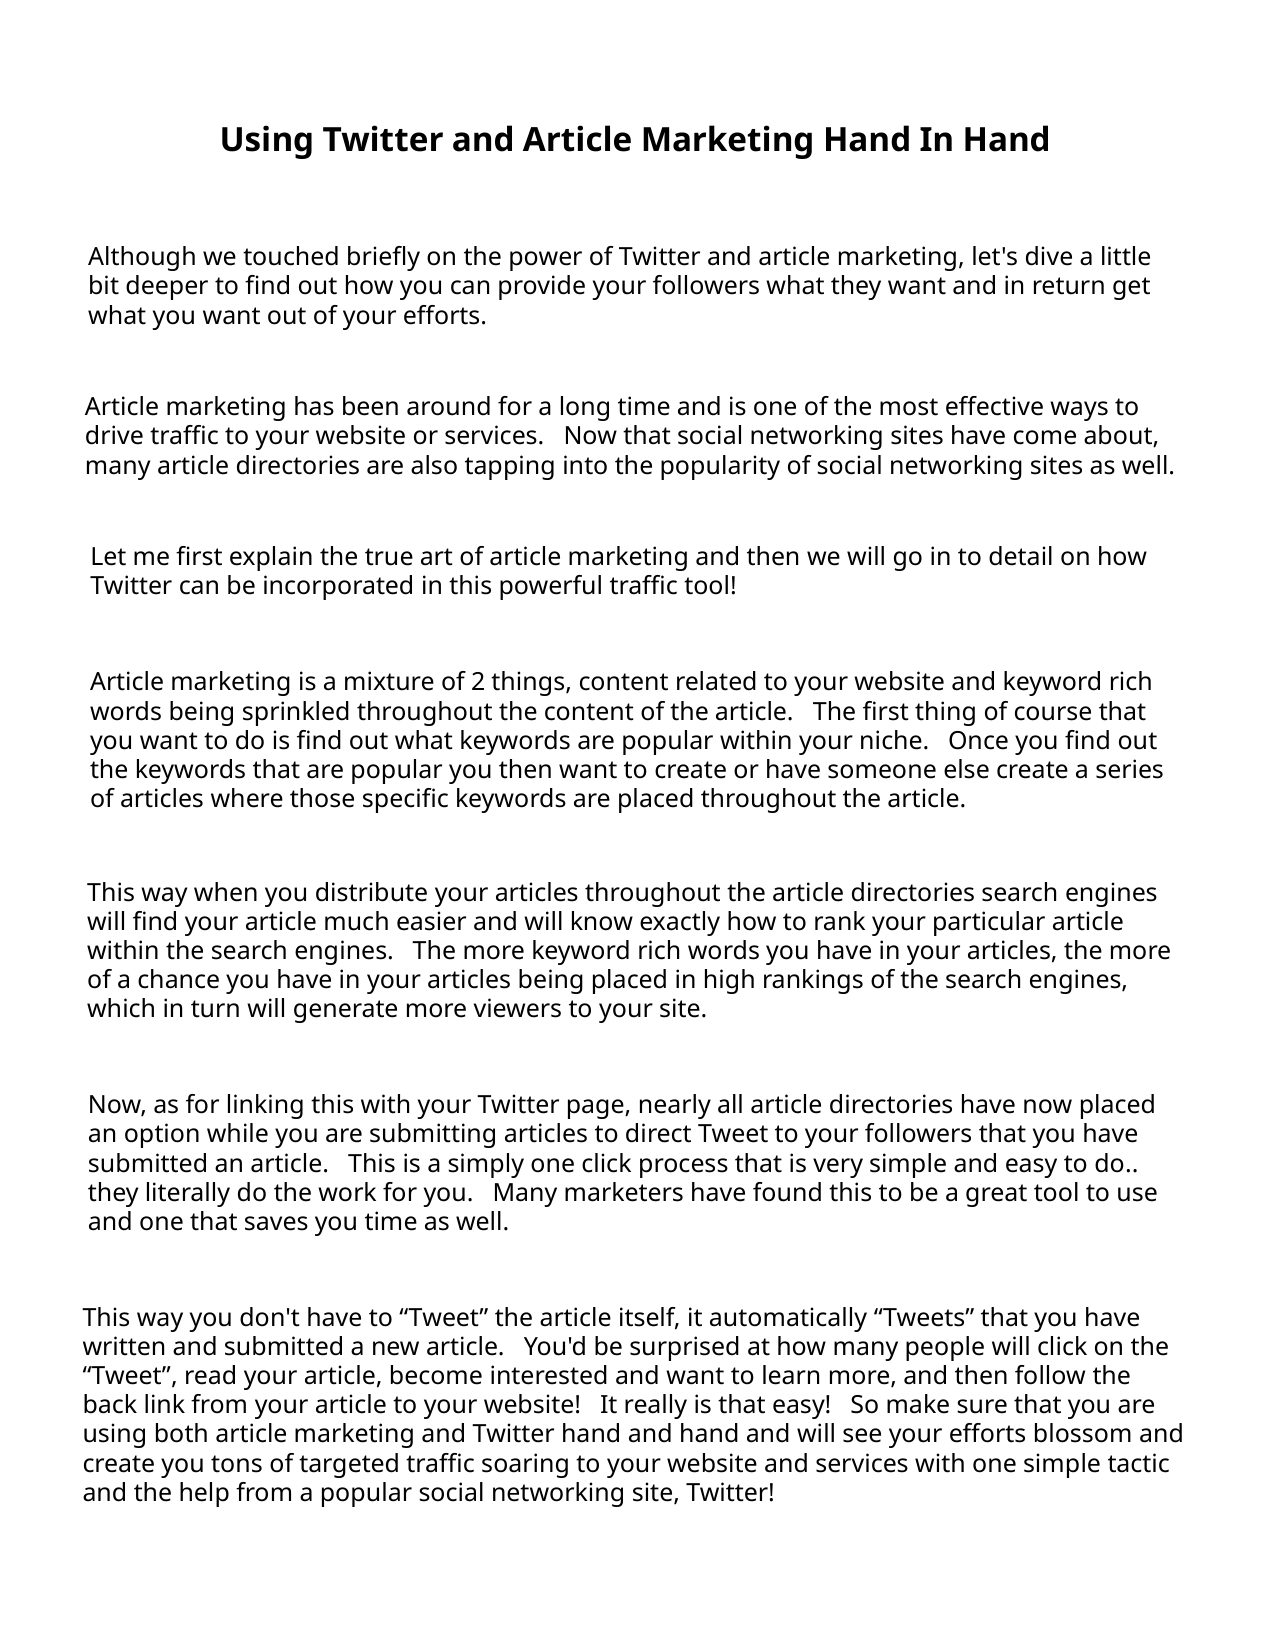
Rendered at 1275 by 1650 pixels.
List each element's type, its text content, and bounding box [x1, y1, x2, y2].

text_box This way when you distribute your articles throughout the article directories search engines will find your article much easier and will know exactly how to rank your particular article within the search engines. The more keyword rich words you have in your articles, the more of a chance you have in your articles being placed in high rankings of the search engines, which in turn will generate more viewers to your site. [86, 877, 1172, 1031]
text_box Now, as for linking this with your Twitter page, nearly all article directories have now placed an option while you are submitting articles to direct Tweet to your followers that you have submitted an article. This is a simply one click process that is very simple and easy to do.. they literally do the work for you. Many marketers have found this to be a great tool to use and one that saves you time as well. [87, 1089, 1158, 1243]
text_box This way you don't have to “Tweet” the article itself, it automatically “Tweets” that you have written and submitted a new article. You'd be surprised at how many people will click on the “Tweet”, read your article, become interested and want to learn more, and then follow the back link from your article to your website! It really is that easy! So make sure that you are using both article marketing and Twitter hand and hand and will see your efforts blossom and create you tons of targeted traffic soaring to your website and services with one simple tactic and the help from a popular social networking site, Twitter! [82, 1302, 1185, 1514]
text_box Using Twitter and Article Marketing Hand In Hand [219, 118, 1052, 166]
text_box Article marketing has been around for a long time and is one of the most effective ways to drive traffic to your website or services. Now that social networking sites have come about, many article directories are also tapping into the popularity of social networking sites as well. [85, 391, 1176, 487]
text_box Let me first explain the true art of article marketing and then we will go in to detail on how Twitter can be incorporated in this powerful traffic tool! [90, 541, 1148, 608]
text_box Article marketing is a mixture of 2 things, content related to your website and keyword rich words being sprinkled throughout the content of the article. The first thing of course that you want to do is find out what keywords are popular within your niche. Once you find out the keywords that are popular you then want to create or have someone else create a series of articles where those specific keywords are placed throughout the article. [90, 666, 1165, 820]
text_box Although we touched briefly on the power of Twitter and article marketing, let's dive a little bit deeper to find out how you can provide your followers what they want and in return get what you want out of your efforts. [88, 241, 1152, 337]
